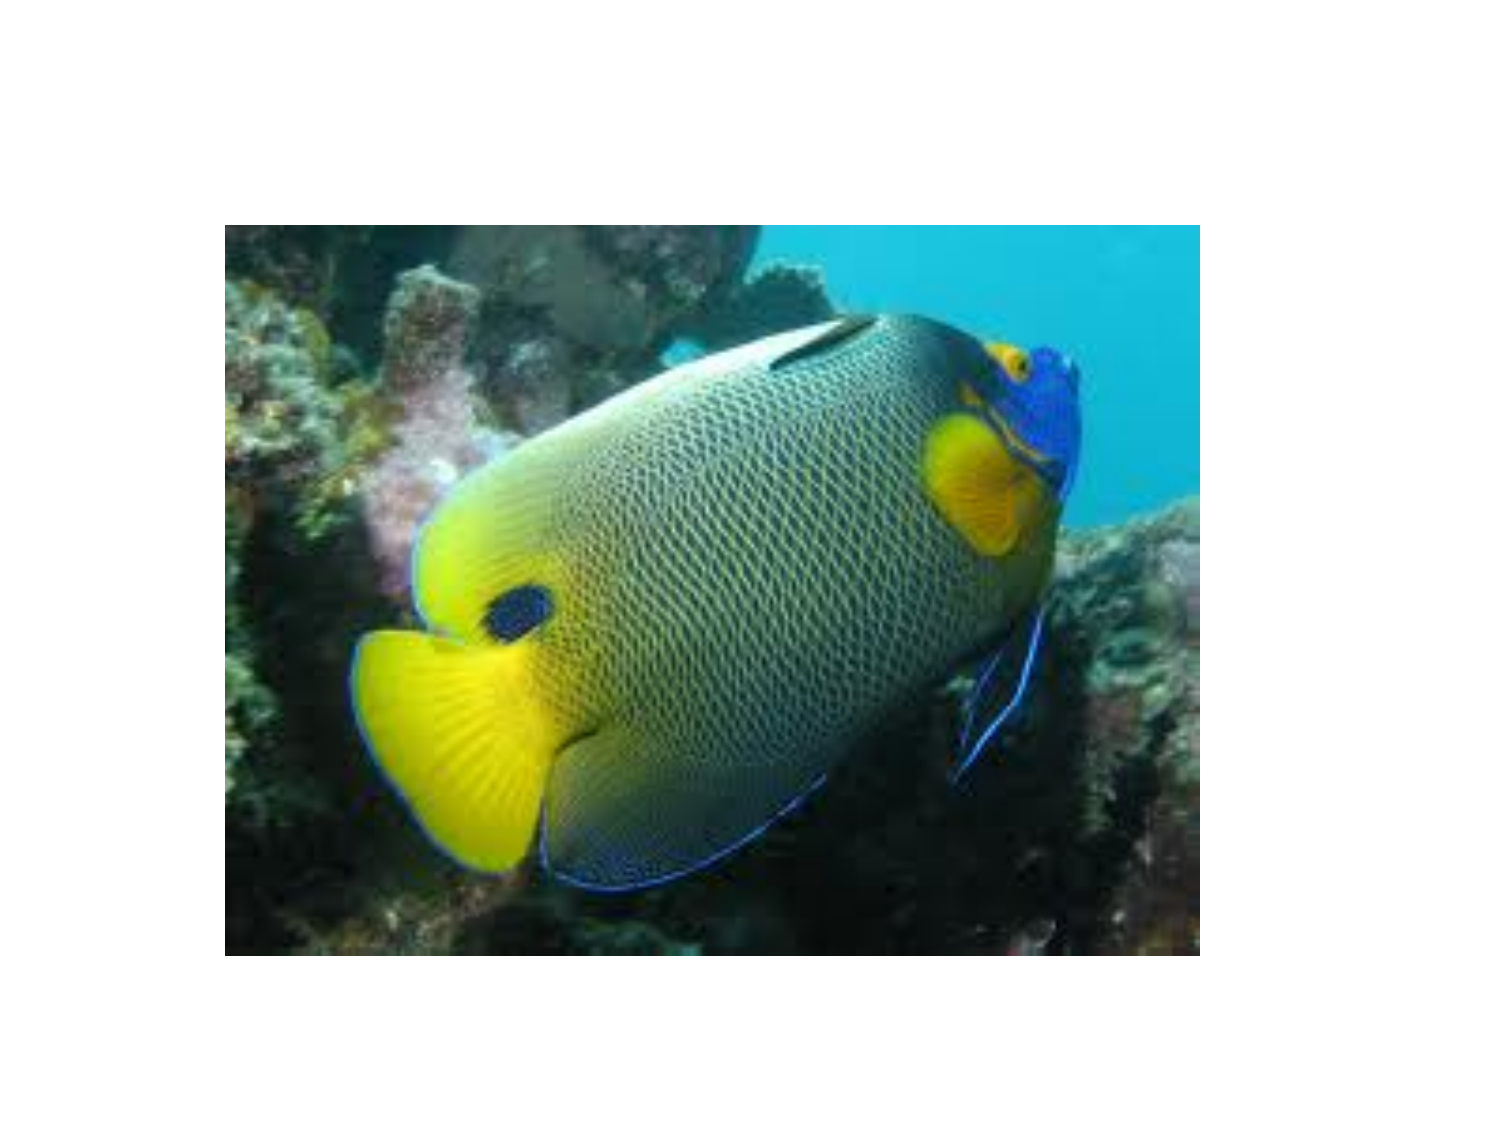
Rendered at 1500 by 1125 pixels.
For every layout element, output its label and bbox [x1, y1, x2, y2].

picture [224, 225, 1200, 956]
